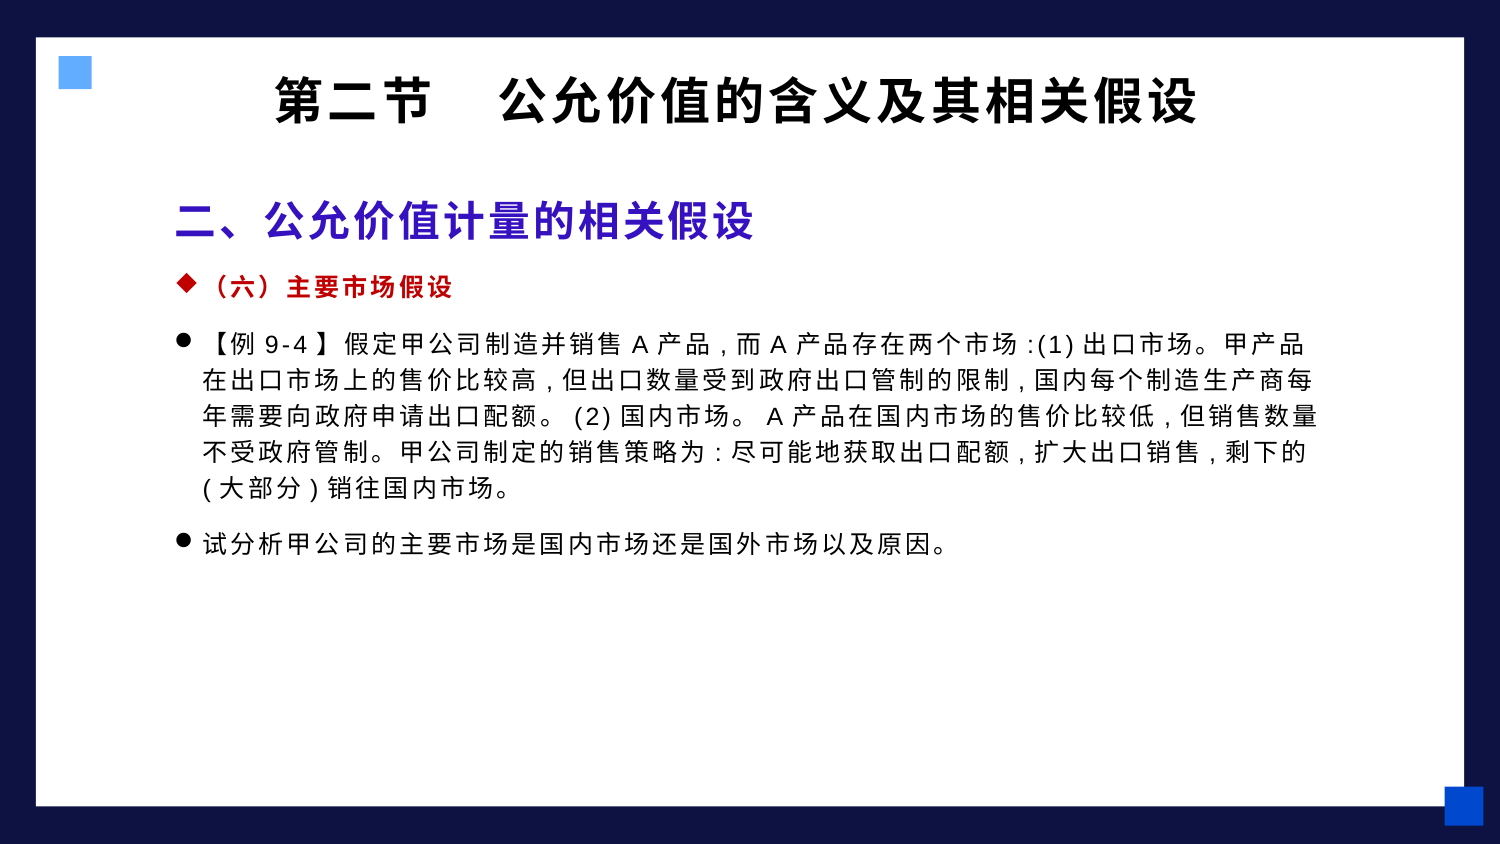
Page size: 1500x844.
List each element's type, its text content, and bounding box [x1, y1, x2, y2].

list 二、公允价值计量的相关假设 （六）主要市场假设 【例9-4】假定甲公司制造并销售A产品,而A产品存在两个市场:(1)出口市场。甲产品在出口市场上的售价比较高,但出口数量受到政府出口管制的限制,国内每个制造生产商每年需要向政府申请出口配额。(2)国内市场。A产品在国内市场的售价比较低,但销售数量不受政府管制。甲公司制定的销售策略为:尽可能地获取出口配额,扩大出口销售,剩下的(大部分)销往国内市场。 试分析甲公司的主要市场是国内市场还是国外市场以及原因。 [157, 179, 1343, 670]
title 第二节 公允价值的含义及其相关假设 [141, 48, 1327, 138]
